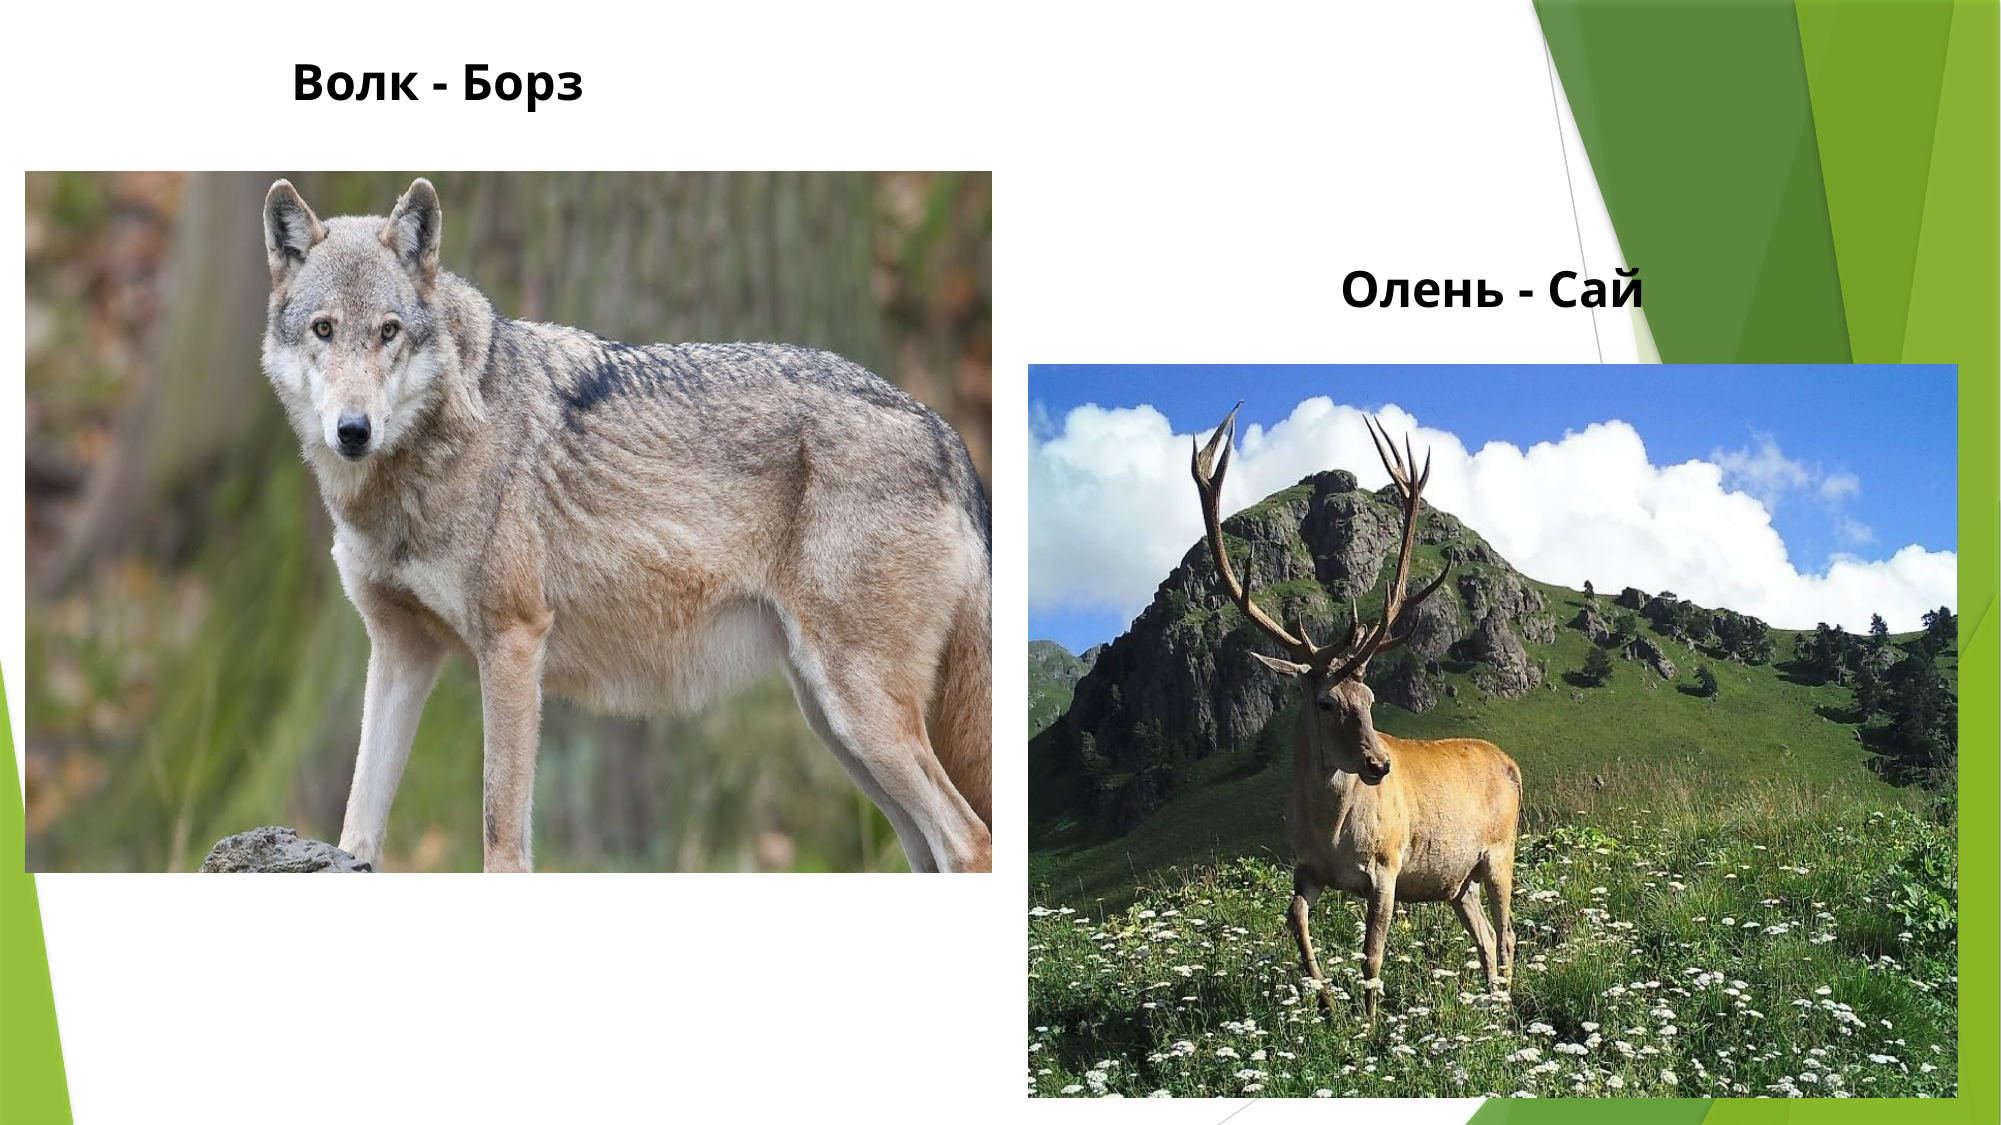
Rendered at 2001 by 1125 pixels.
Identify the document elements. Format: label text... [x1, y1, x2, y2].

text_box Волк - Борз [101, 43, 775, 118]
text_box Олень - Сай [1156, 249, 1831, 325]
picture [1027, 363, 1959, 1099]
picture [24, 170, 992, 874]
